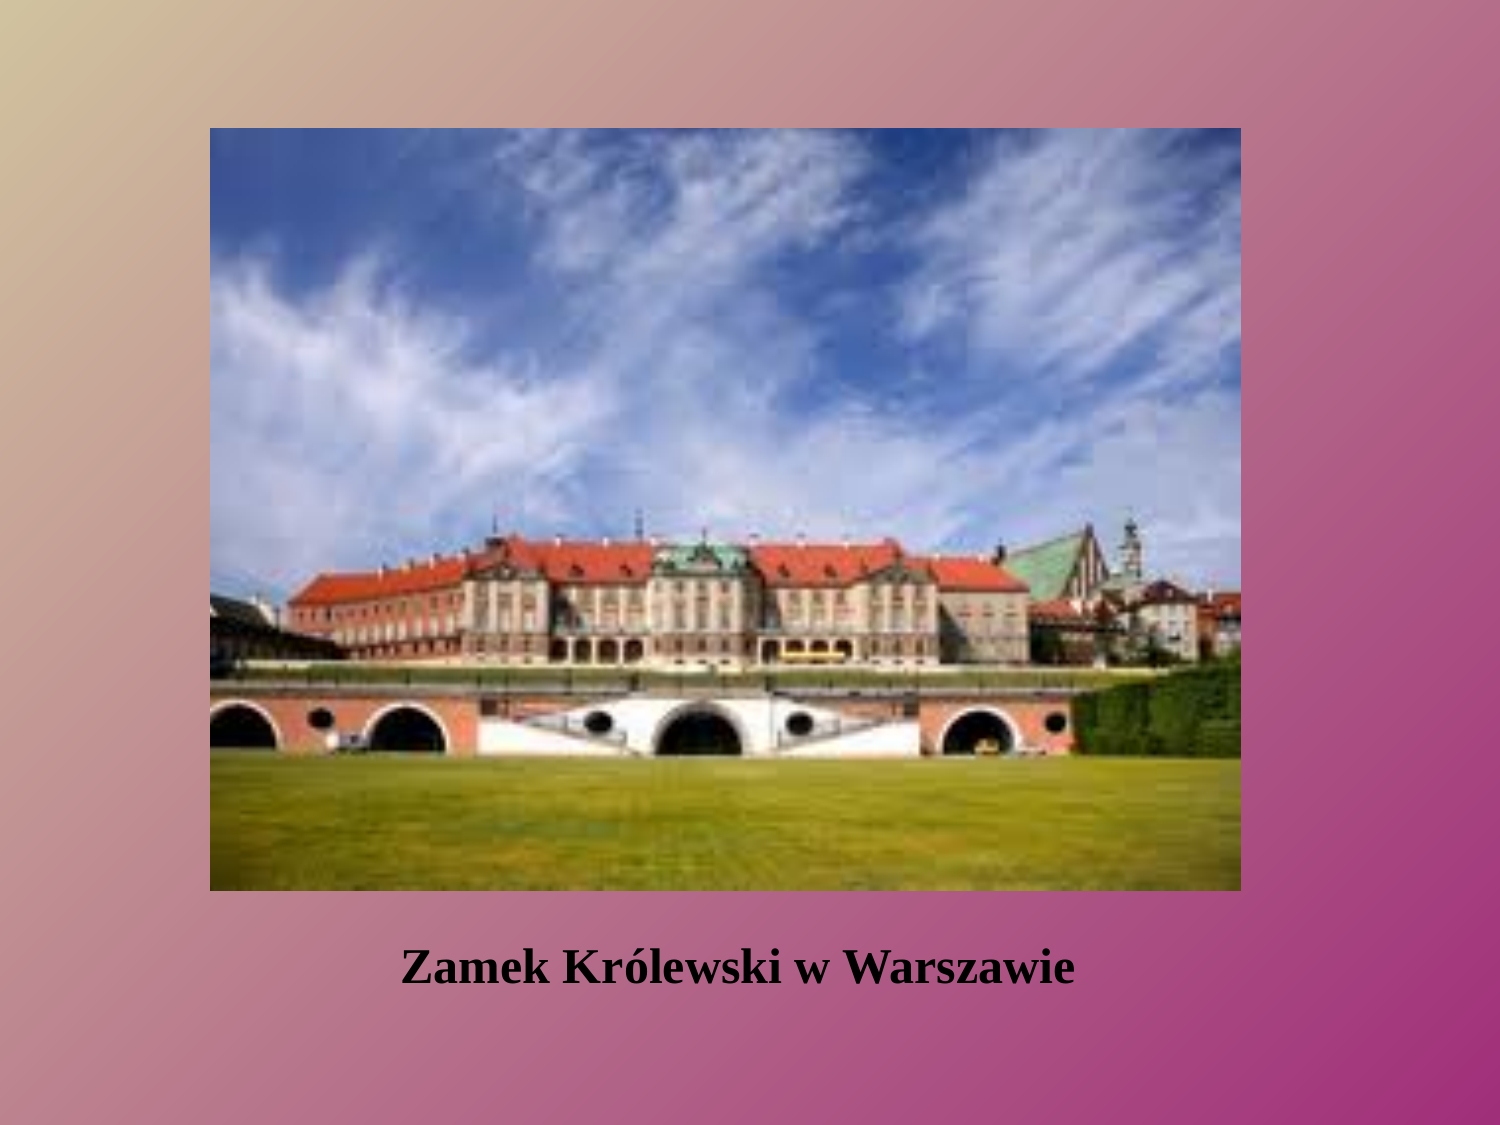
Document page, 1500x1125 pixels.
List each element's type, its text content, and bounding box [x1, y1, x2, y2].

text_box Zamek Królewski w Warszawie [164, 925, 1313, 1001]
picture [210, 128, 1242, 891]
